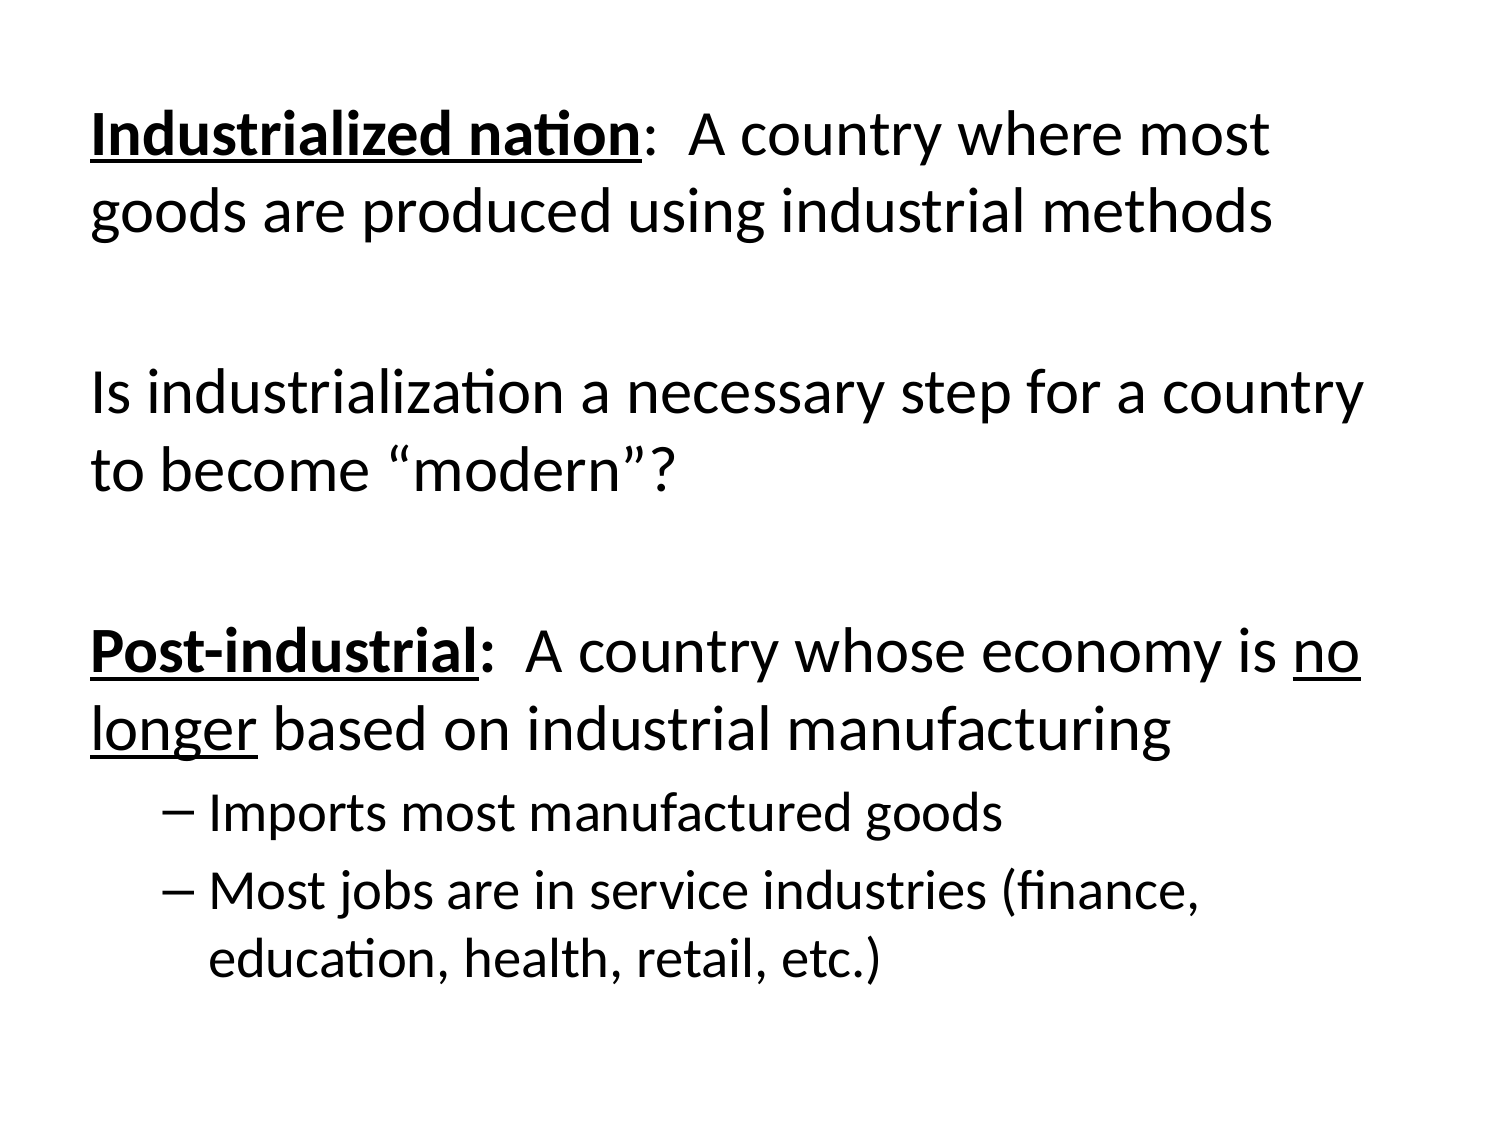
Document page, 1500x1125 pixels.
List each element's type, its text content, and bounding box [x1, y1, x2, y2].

list Industrialized nation: A country where most goods are produced using industrial methods Is industrialization a necessary step for a country to become “modern”? Post-industrial: A country whose economy is no longer based on industrial manufacturing Imports most manufactured goods Most jobs are in service industries (finance, education, health, retail, etc.) [75, 82, 1425, 1005]
